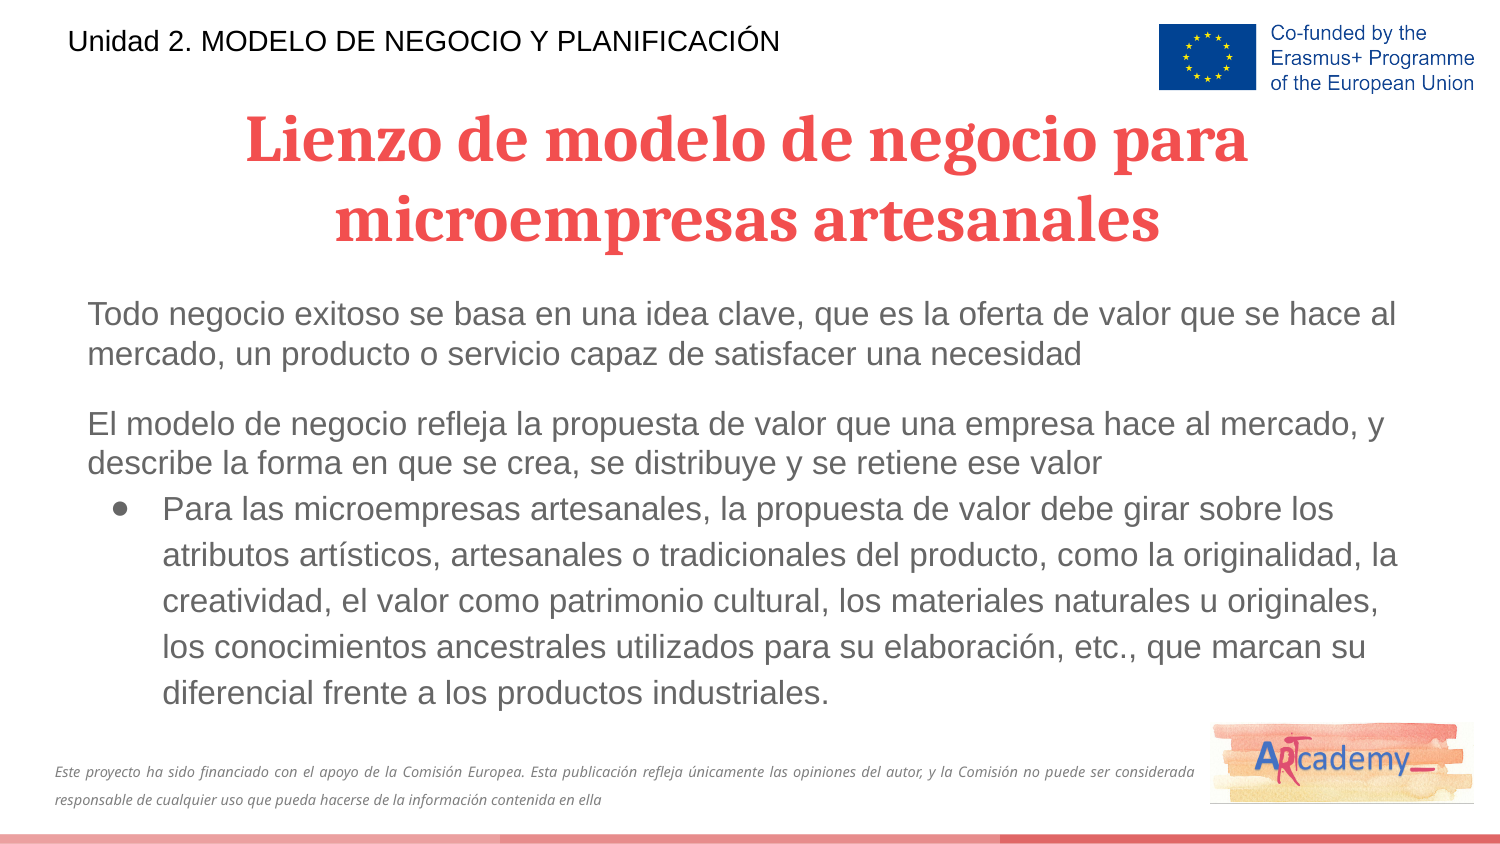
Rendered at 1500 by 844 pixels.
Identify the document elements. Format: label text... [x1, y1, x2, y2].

picture [1210, 705, 1474, 833]
text_box Este proyecto ha sido financiado con el apoyo de la Comisión Europea. Esta publicación refleja únicamente las opiniones del autor, y la Comisión no puede ser considerada responsable de cualquier uso que pueda hacerse de la información contenida en ella [39, 754, 1205, 799]
text_box Unidad 2. MODELO DE NEGOCIO Y PLANIFICACIÓN [52, 14, 854, 100]
title Lienzo de modelo de negocio para microempresas artesanales [162, 62, 1334, 271]
list Todo negocio exitoso se basa en una idea clave, que es la oferta de valor que se hace al mercado, un producto o servicio capaz de satisfacer una necesidad El modelo de negocio refleja la propuesta de valor que una empresa hace al mercado, y describe la forma en que se crea, se distribuye y se retiene ese valor Para las microempresas artesanales, la propuesta de valor debe girar sobre los atributos artísticos, artesanales o tradicionales del producto, como la originalidad, la creatividad, el valor como patrimonio cultural, los materiales naturales u originales, los conocimientos ancestrales utilizados para su elaboración, etc., que marcan su diferencial frente a los productos industriales. [72, 277, 1428, 725]
picture [1158, 24, 1474, 94]
